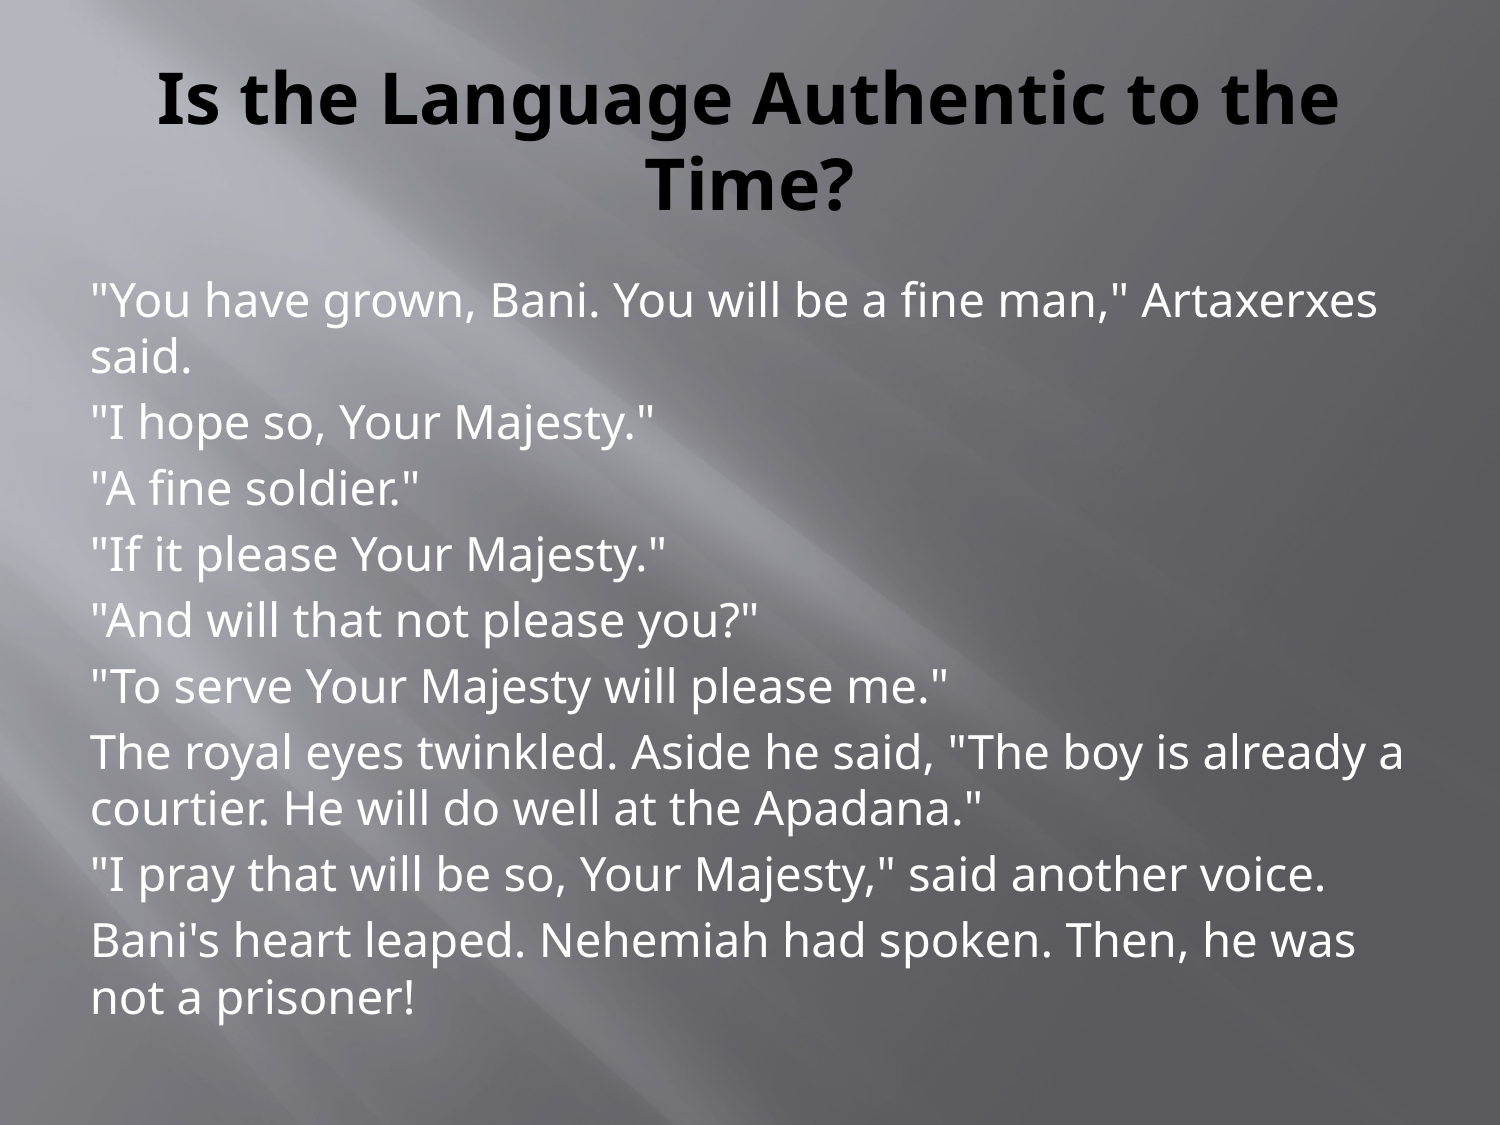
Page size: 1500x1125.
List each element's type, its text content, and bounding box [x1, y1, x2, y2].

list "You have grown, Bani. You will be a fine man," Artaxerxes said. "I hope so, Your Majesty." "A fine soldier." "If it please Your Majesty." "And will that not please you?" "To serve Your Majesty will please me." The royal eyes twinkled. Aside he said, "The boy is already a courtier. He will do well at the Apadana." "I pray that will be so, Your Majesty," said another voice. Bani's heart leaped. Nehemiah had spoken. Then, he was not a prisoner! [75, 262, 1425, 1035]
title Is the Language Authentic to the Time? [75, 45, 1425, 233]
